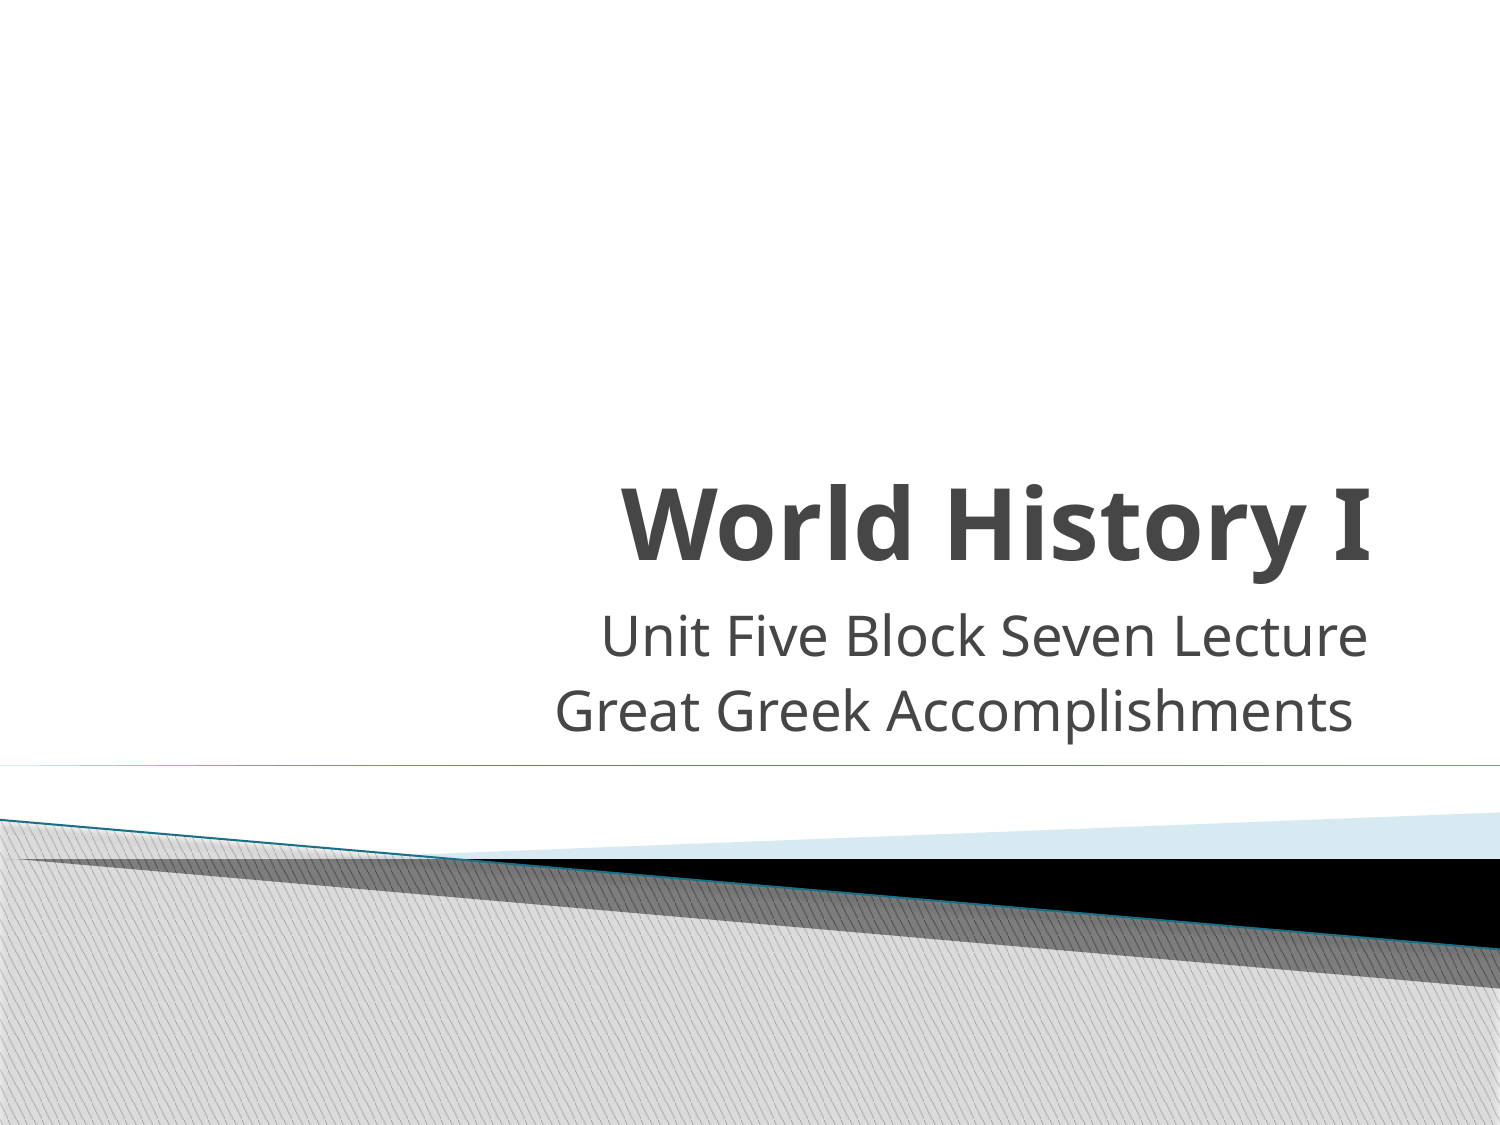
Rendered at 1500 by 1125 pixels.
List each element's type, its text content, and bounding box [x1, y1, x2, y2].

subtitle Unit Five Block Seven Lecture Great Greek Accomplishments [112, 592, 1388, 790]
picture [5, 859, 1500, 989]
title World History I [112, 287, 1388, 588]
